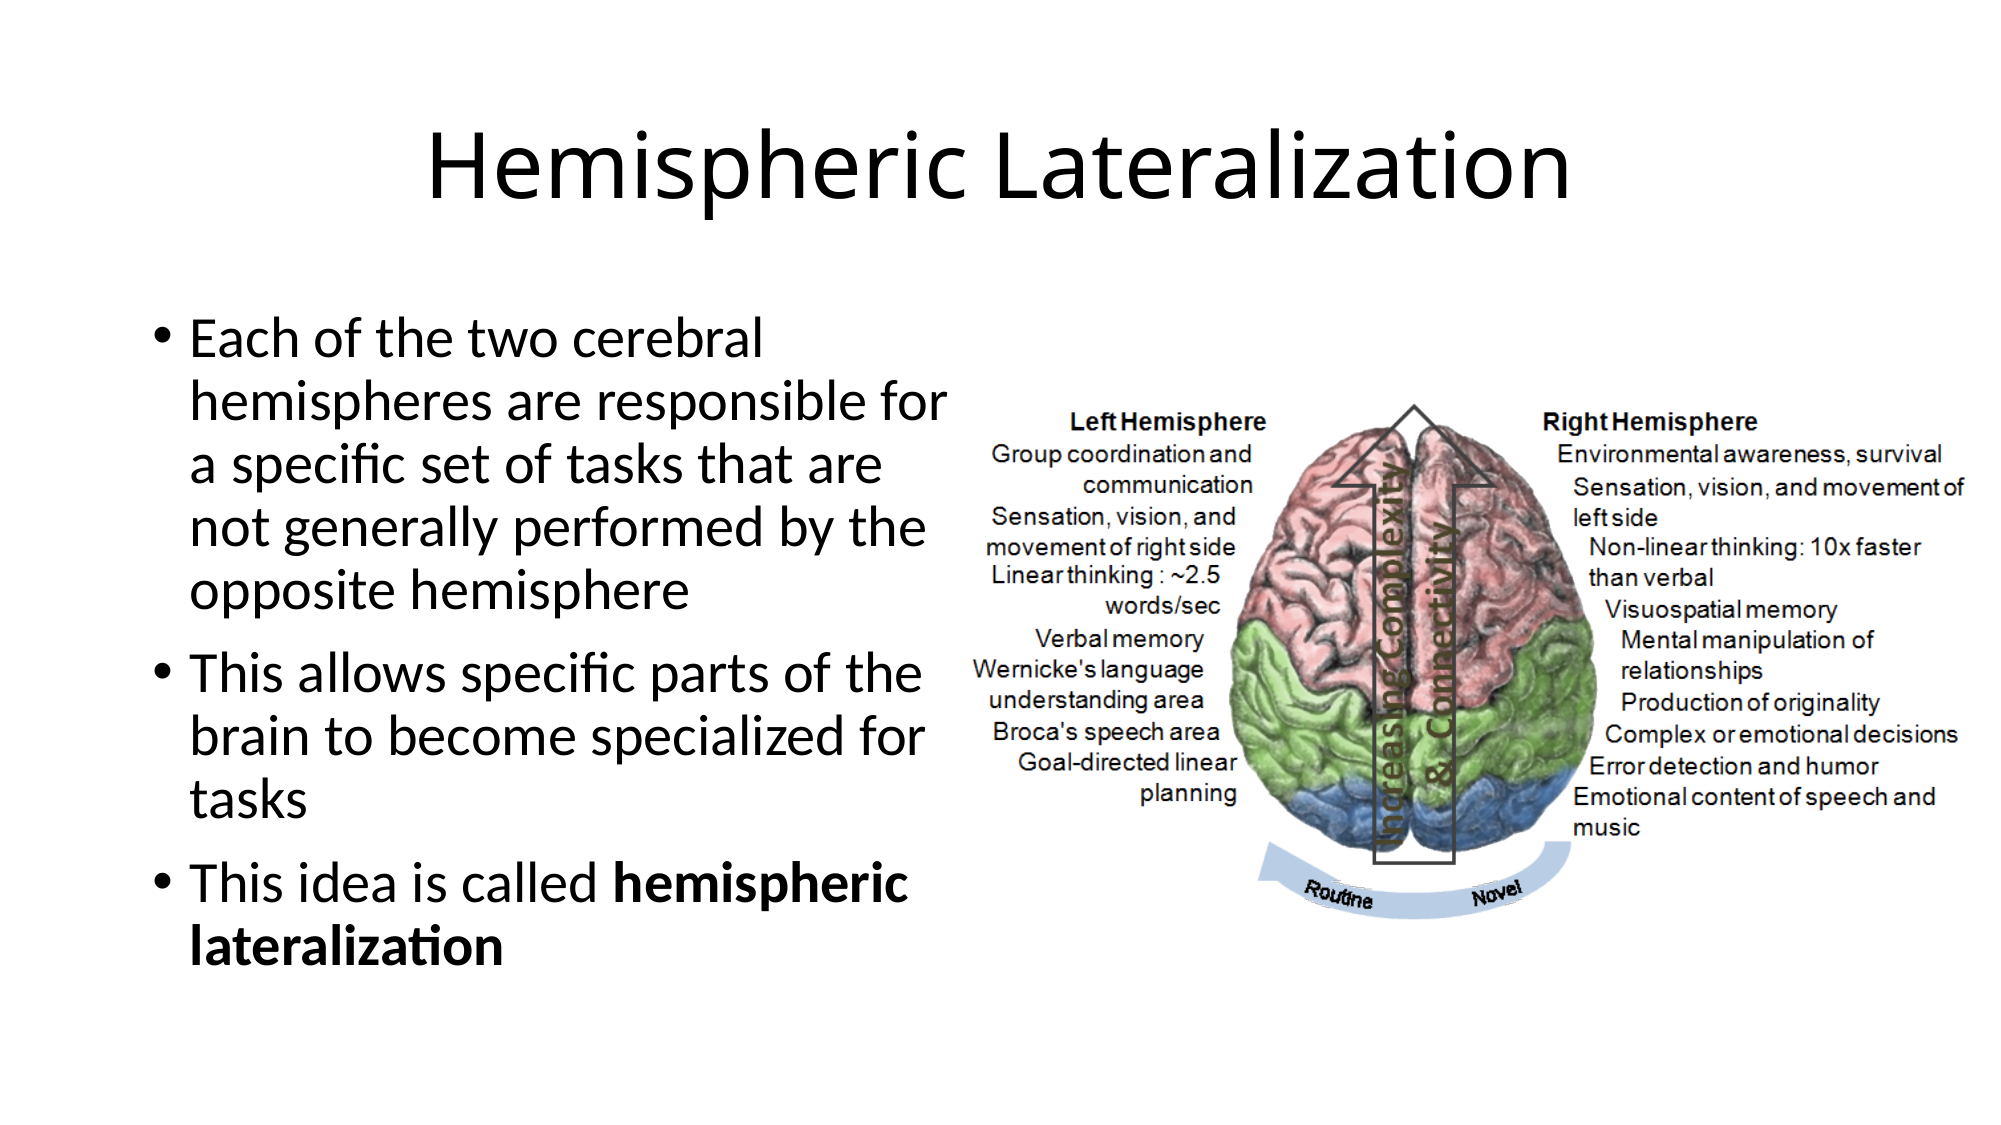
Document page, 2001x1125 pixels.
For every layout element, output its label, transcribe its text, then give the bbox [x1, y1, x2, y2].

picture [909, 391, 1982, 921]
list Each of the two cerebral hemispheres are responsible for a specific set of tasks that are not generally performed by the opposite hemisphere This allows specific parts of the brain to become specialized for tasks This idea is called hemispheric lateralization [137, 299, 988, 1014]
title Hemispheric Lateralization [137, 59, 1863, 278]
